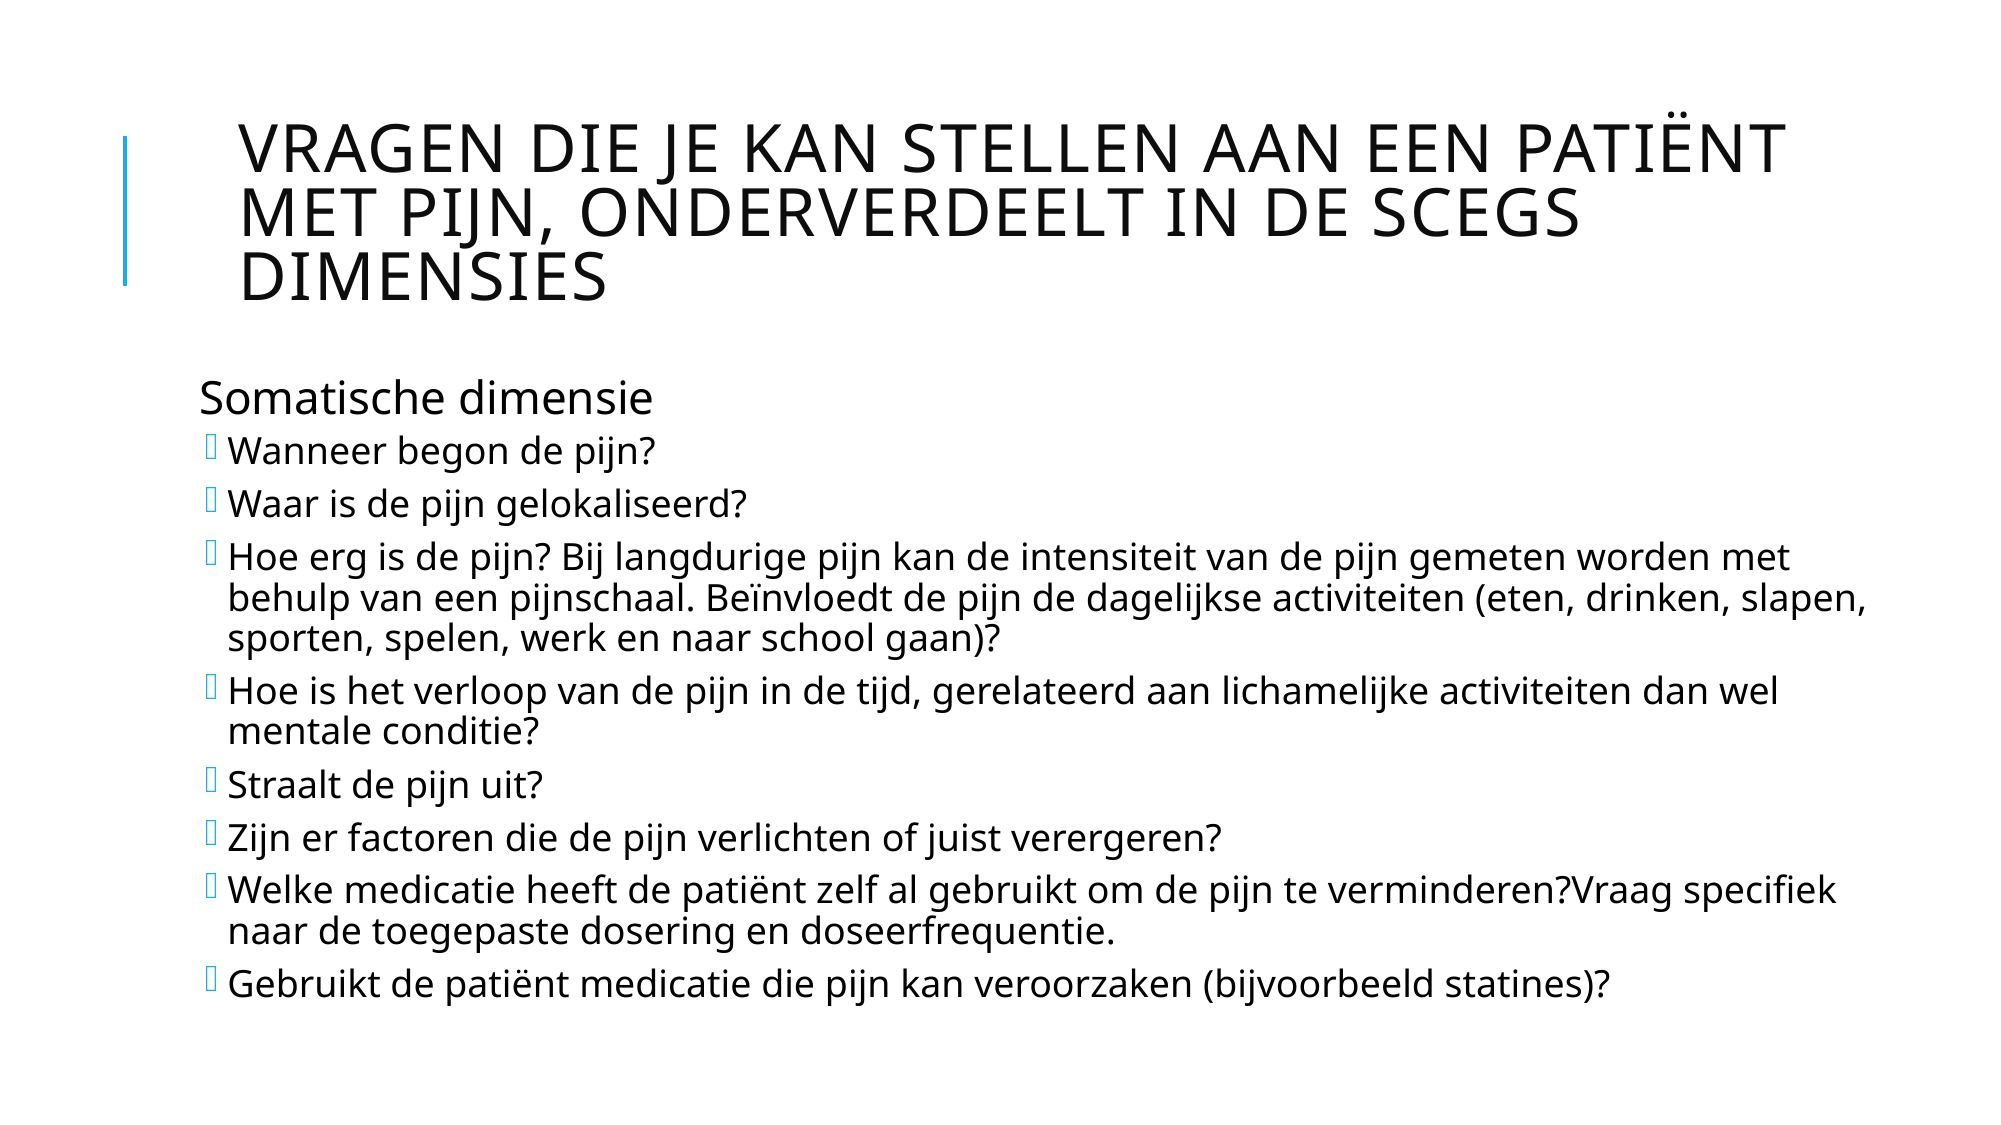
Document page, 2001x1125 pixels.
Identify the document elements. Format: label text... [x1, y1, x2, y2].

list Somatische dimensie Wanneer begon de pijn? Waar is de pijn gelokaliseerd? Hoe erg is de pijn? Bij langdurige pijn kan de intensiteit van de pijn gemeten worden met behulp van een pijnschaal. Beïnvloedt de pijn de dagelijkse activiteiten (eten, drinken, slapen, sporten, spelen, werk en naar school gaan)? Hoe is het verloop van de pijn in de tijd, gerelateerd aan lichamelijke activiteiten dan wel mentale conditie? Straalt de pijn uit? Zijn er factoren die de pijn verlichten of juist verergeren? Welke medicatie heeft de patiënt zelf al gebruikt om de pijn te verminderen?Vraag specifiek naar de toegepaste dosering en doseerfrequentie. Gebruikt de patiënt medicatie die pijn kan veroorzaken (bijvoorbeeld statines)? [176, 367, 1895, 1082]
title Vragen die je kan stellen aan een patiënt met pijn, onderverdeelt in de SCEGS dimensies [223, 102, 1848, 333]
